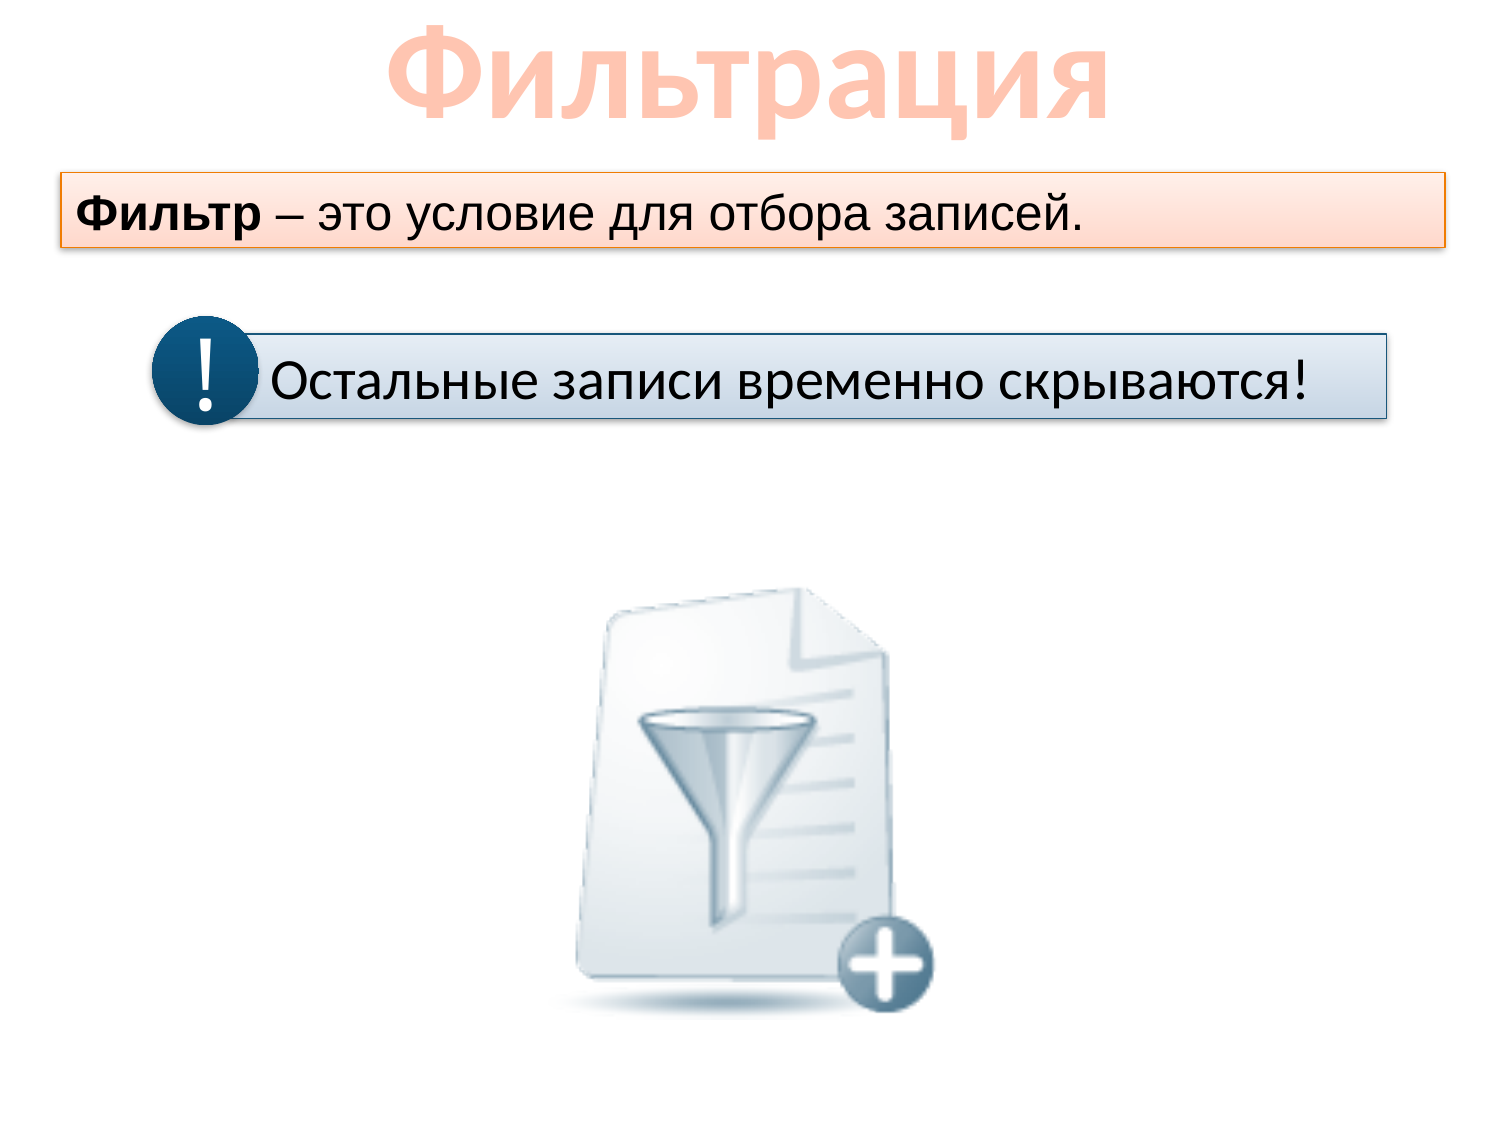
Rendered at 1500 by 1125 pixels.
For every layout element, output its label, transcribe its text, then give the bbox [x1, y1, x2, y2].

title Фильтрация [0, 0, 1500, 127]
text_box Фильтр – это условие для отбора записей. [60, 172, 1446, 248]
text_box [152, 316, 1387, 426]
picture [527, 585, 962, 1020]
